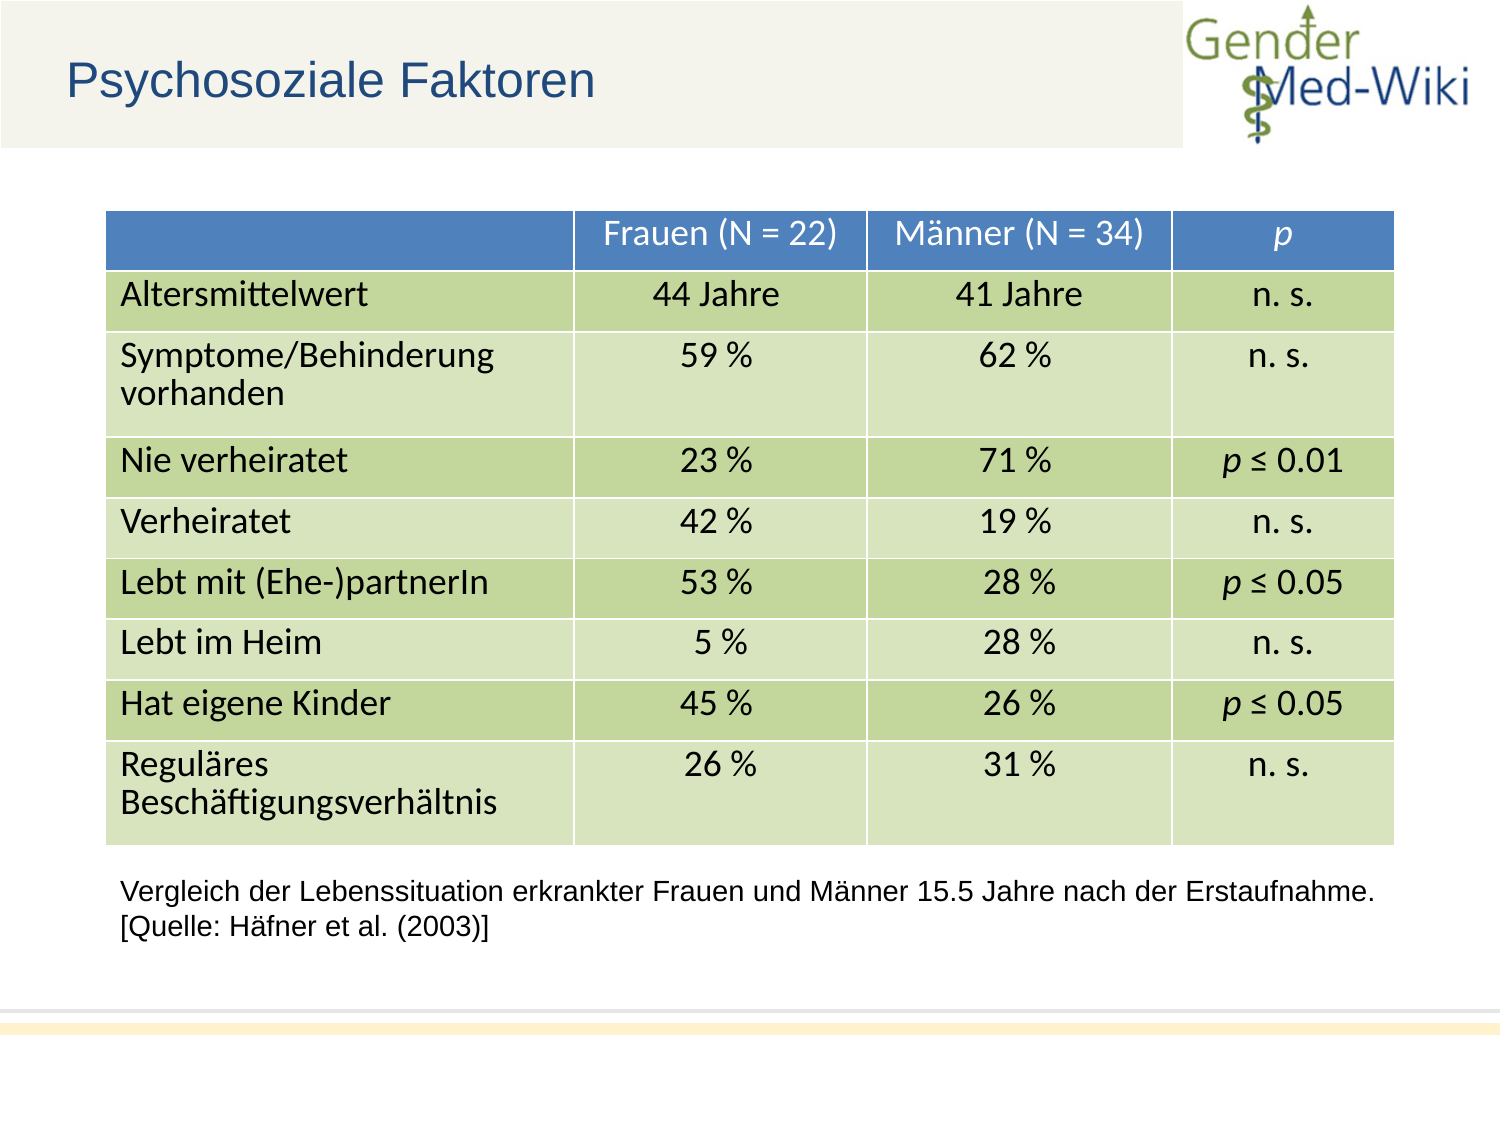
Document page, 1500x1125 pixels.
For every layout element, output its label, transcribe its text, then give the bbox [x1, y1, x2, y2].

table_cell 53 % [575, 559, 866, 618]
table_cell Symptome/Behinderung vorhanden [106, 333, 573, 436]
table_cell 42 % [575, 499, 866, 558]
table_cell 44 Jahre [575, 272, 866, 331]
table_cell 23 % [575, 438, 866, 497]
table_cell 45 % [575, 681, 866, 740]
table_cell Altersmittelwert [106, 272, 573, 331]
table_cell 19 % [868, 499, 1171, 558]
table_cell n. s. [1173, 333, 1394, 436]
text_box [0, 1023, 1500, 1035]
table_header p [1173, 211, 1394, 270]
table_header [106, 211, 573, 270]
table_cell n. s. [1173, 499, 1394, 558]
table_cell 31 % [868, 742, 1171, 845]
table_cell 41 Jahre [868, 272, 1171, 331]
text_box Vergleich der Lebenssituation erkrankter Frauen und Männer 15.5 Jahre nach der Erstaufnahme. [Quelle: Häfner et al. (2003)] [105, 864, 1395, 950]
table_cell 28 % [868, 620, 1171, 679]
table_cell n. s. [1173, 742, 1394, 845]
text_box Psychosoziale Faktoren [51, 39, 982, 115]
picture [1183, 0, 1471, 149]
table_cell p ≤ 0.01 [1173, 438, 1394, 497]
table_cell 59 % [575, 333, 866, 436]
table_cell n. s. [1173, 272, 1394, 331]
table_cell Lebt im Heim [106, 620, 573, 679]
table_cell Reguläres Beschäftigungsverhältnis [106, 742, 573, 845]
table_cell p ≤ 0.05 [1173, 681, 1394, 740]
table_cell n. s. [1173, 620, 1394, 679]
table_cell 28 % [868, 559, 1171, 618]
table_cell p ≤ 0.05 [1173, 559, 1394, 618]
table_cell 26 % [868, 681, 1171, 740]
table_cell Hat eigene Kinder [106, 681, 573, 740]
table_cell 5 % [575, 620, 866, 679]
table_cell Lebt mit (Ehe-)partnerIn [106, 559, 573, 618]
table_cell 62 % [868, 333, 1171, 436]
table_cell 71 % [868, 438, 1171, 497]
table_cell 26 % [575, 742, 866, 845]
table_cell Verheiratet [106, 499, 573, 558]
table_header Frauen (N = 22) [575, 211, 866, 270]
table_header Männer (N = 34) [868, 211, 1171, 270]
table_cell Nie verheiratet [106, 438, 573, 497]
